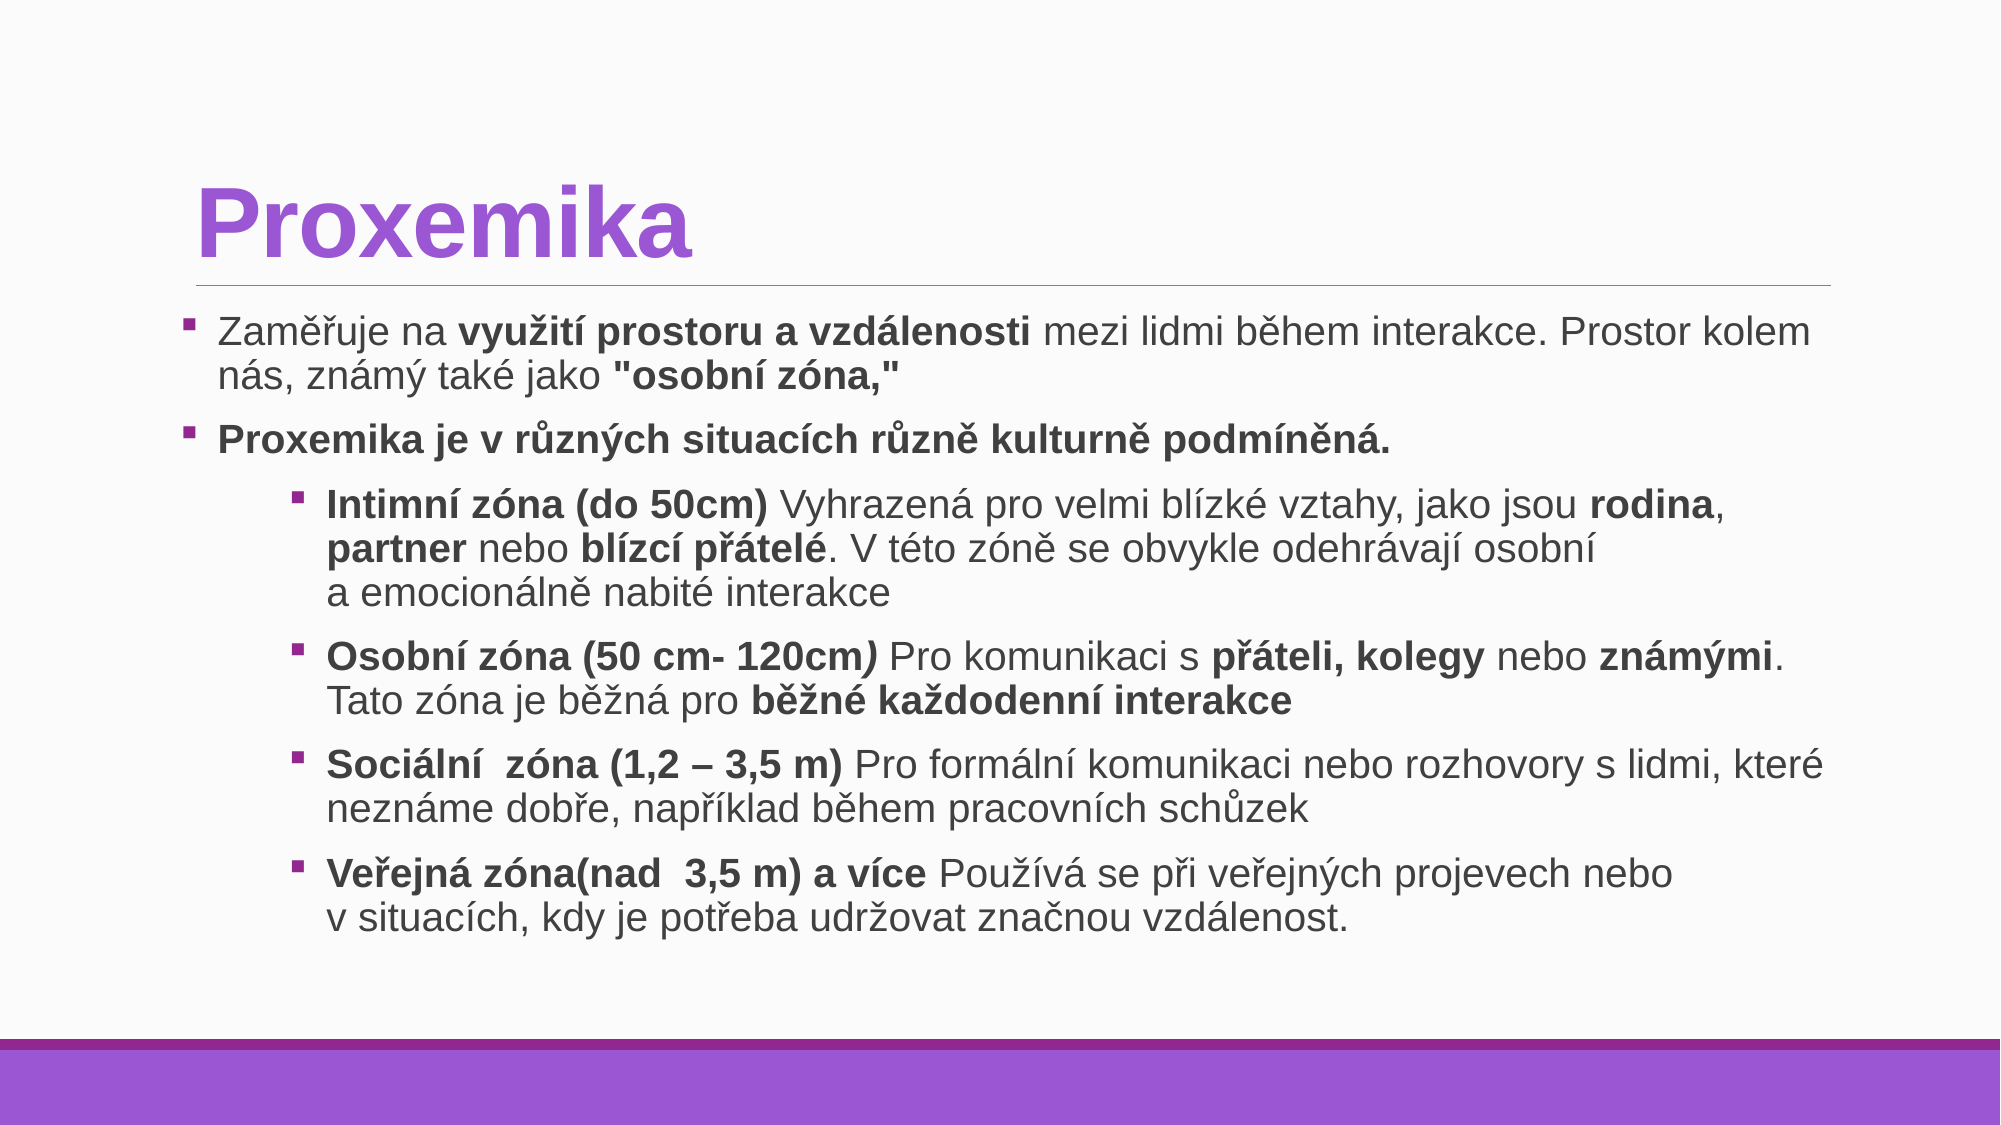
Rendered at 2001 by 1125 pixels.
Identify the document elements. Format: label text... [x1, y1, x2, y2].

title Proxemika [180, 47, 1830, 285]
list Zaměřuje na využití prostoru a vzdálenosti mezi lidmi během interakce. Prostor kolem nás, známý také jako "osobní zóna," Proxemika je v různých situacích různě kulturně podmíněná. Intimní zóna (do 50cm) Vyhrazená pro velmi blízké vztahy, jako jsou rodina, partner nebo blízcí přátelé. V této zóně se obvykle odehrávají osobní a emocionálně nabité interakce Osobní zóna (50 cm- 120cm) Pro komunikaci s přáteli, kolegy nebo známými. Tato zóna je běžná pro běžné každodenní interakce Sociální zóna (1,2 – 3,5 m) Pro formální komunikaci nebo rozhovory s lidmi, které neznáme dobře, například během pracovních schůzek Veřejná zóna(nad 3,5 m) a více Používá se při veřejných projevech nebo v situacích, kdy je potřeba udržovat značnou vzdálenost. [180, 302, 1830, 963]
